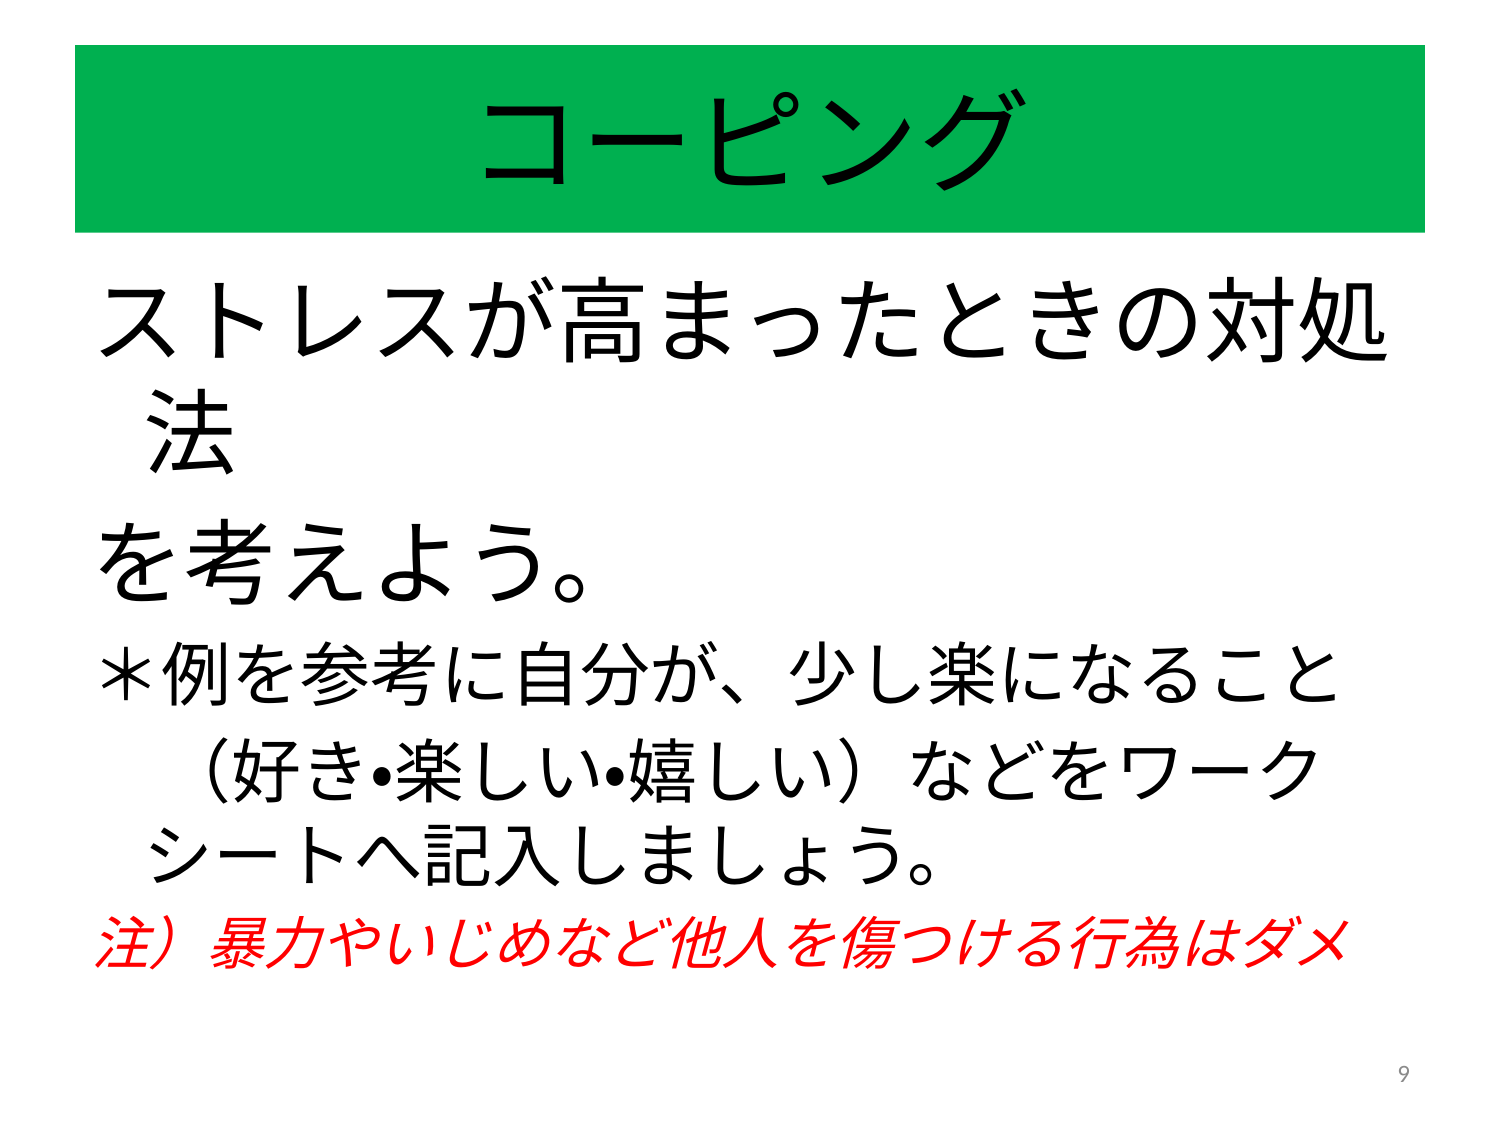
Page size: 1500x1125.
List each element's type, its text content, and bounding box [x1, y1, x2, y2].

slide_number 9 [1074, 1042, 1425, 1103]
list ストレスが高まったときの対処法 を考えよう。 ＊例を参考に自分が、少し楽になること （好き・楽しい・嬉しい）などをワークシートへ記入しましょう。 注）暴力やいじめなど他人を傷つける行為はダメ [76, 255, 1461, 998]
title コーピング [75, 45, 1425, 233]
